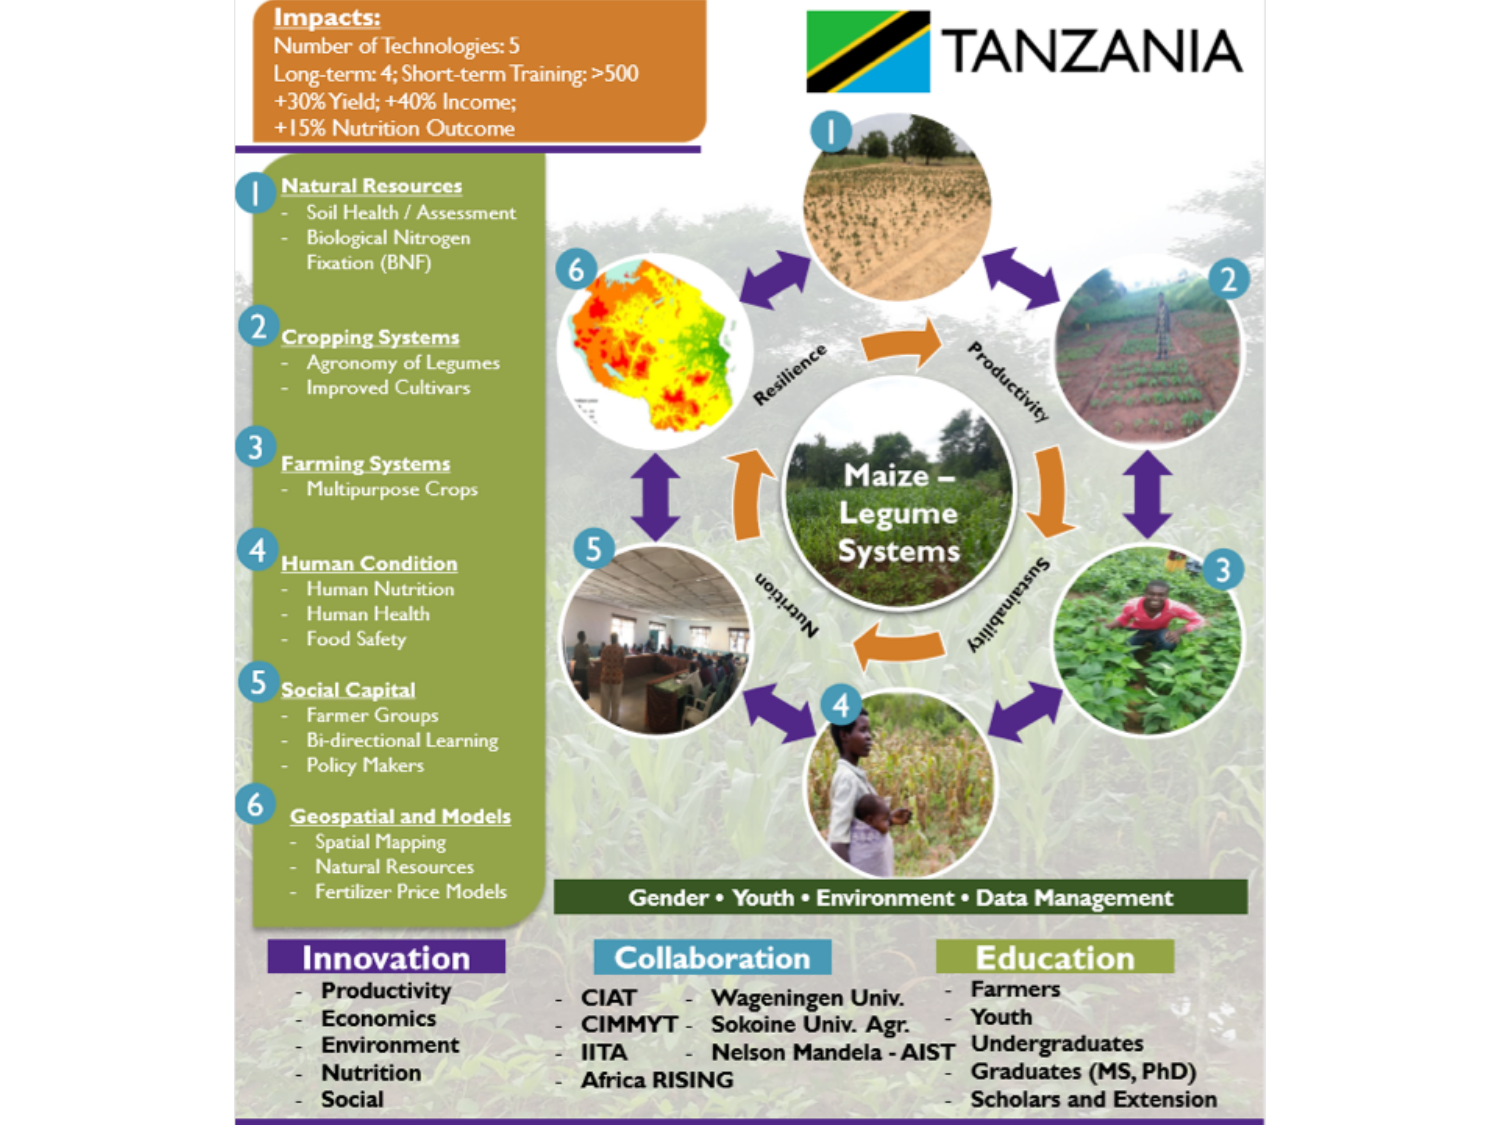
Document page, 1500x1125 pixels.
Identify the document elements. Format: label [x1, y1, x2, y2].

picture [234, 0, 1266, 1125]
